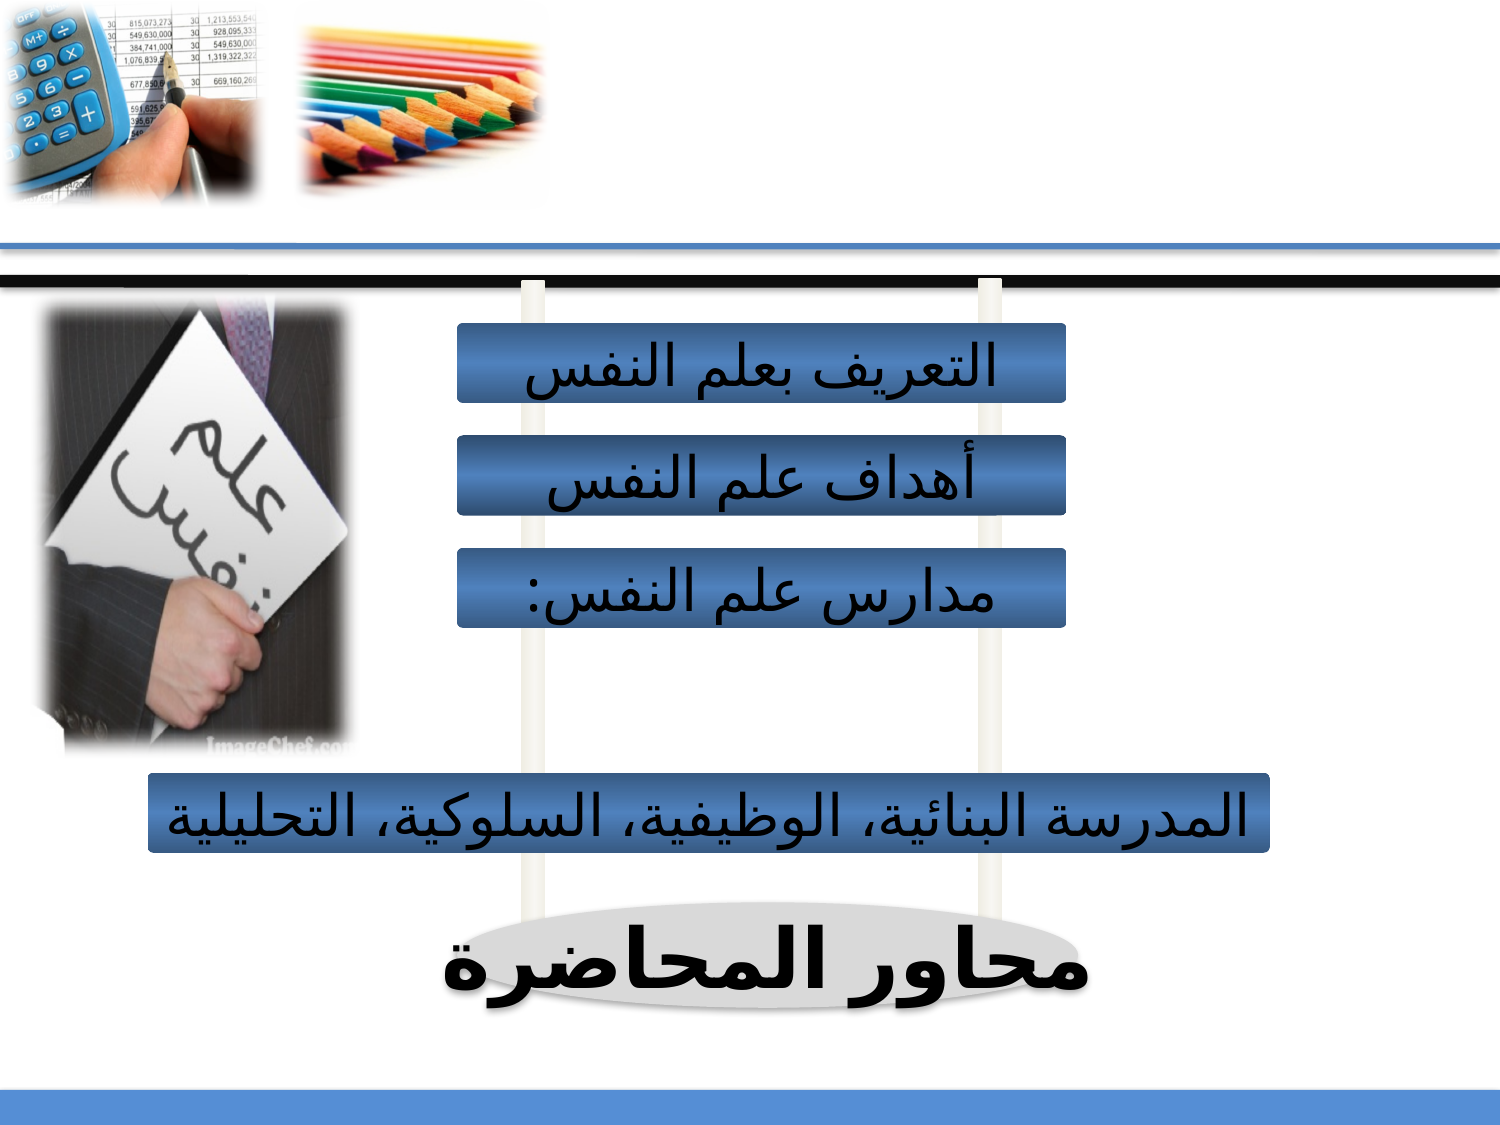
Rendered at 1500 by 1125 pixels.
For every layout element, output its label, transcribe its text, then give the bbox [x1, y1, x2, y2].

text_box [0, 1089, 1500, 1125]
picture [29, 290, 361, 760]
text_box محاور المحاضرة [457, 937, 1079, 1008]
picture [0, 0, 270, 212]
picture [292, 0, 551, 212]
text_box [147, 278, 1270, 929]
